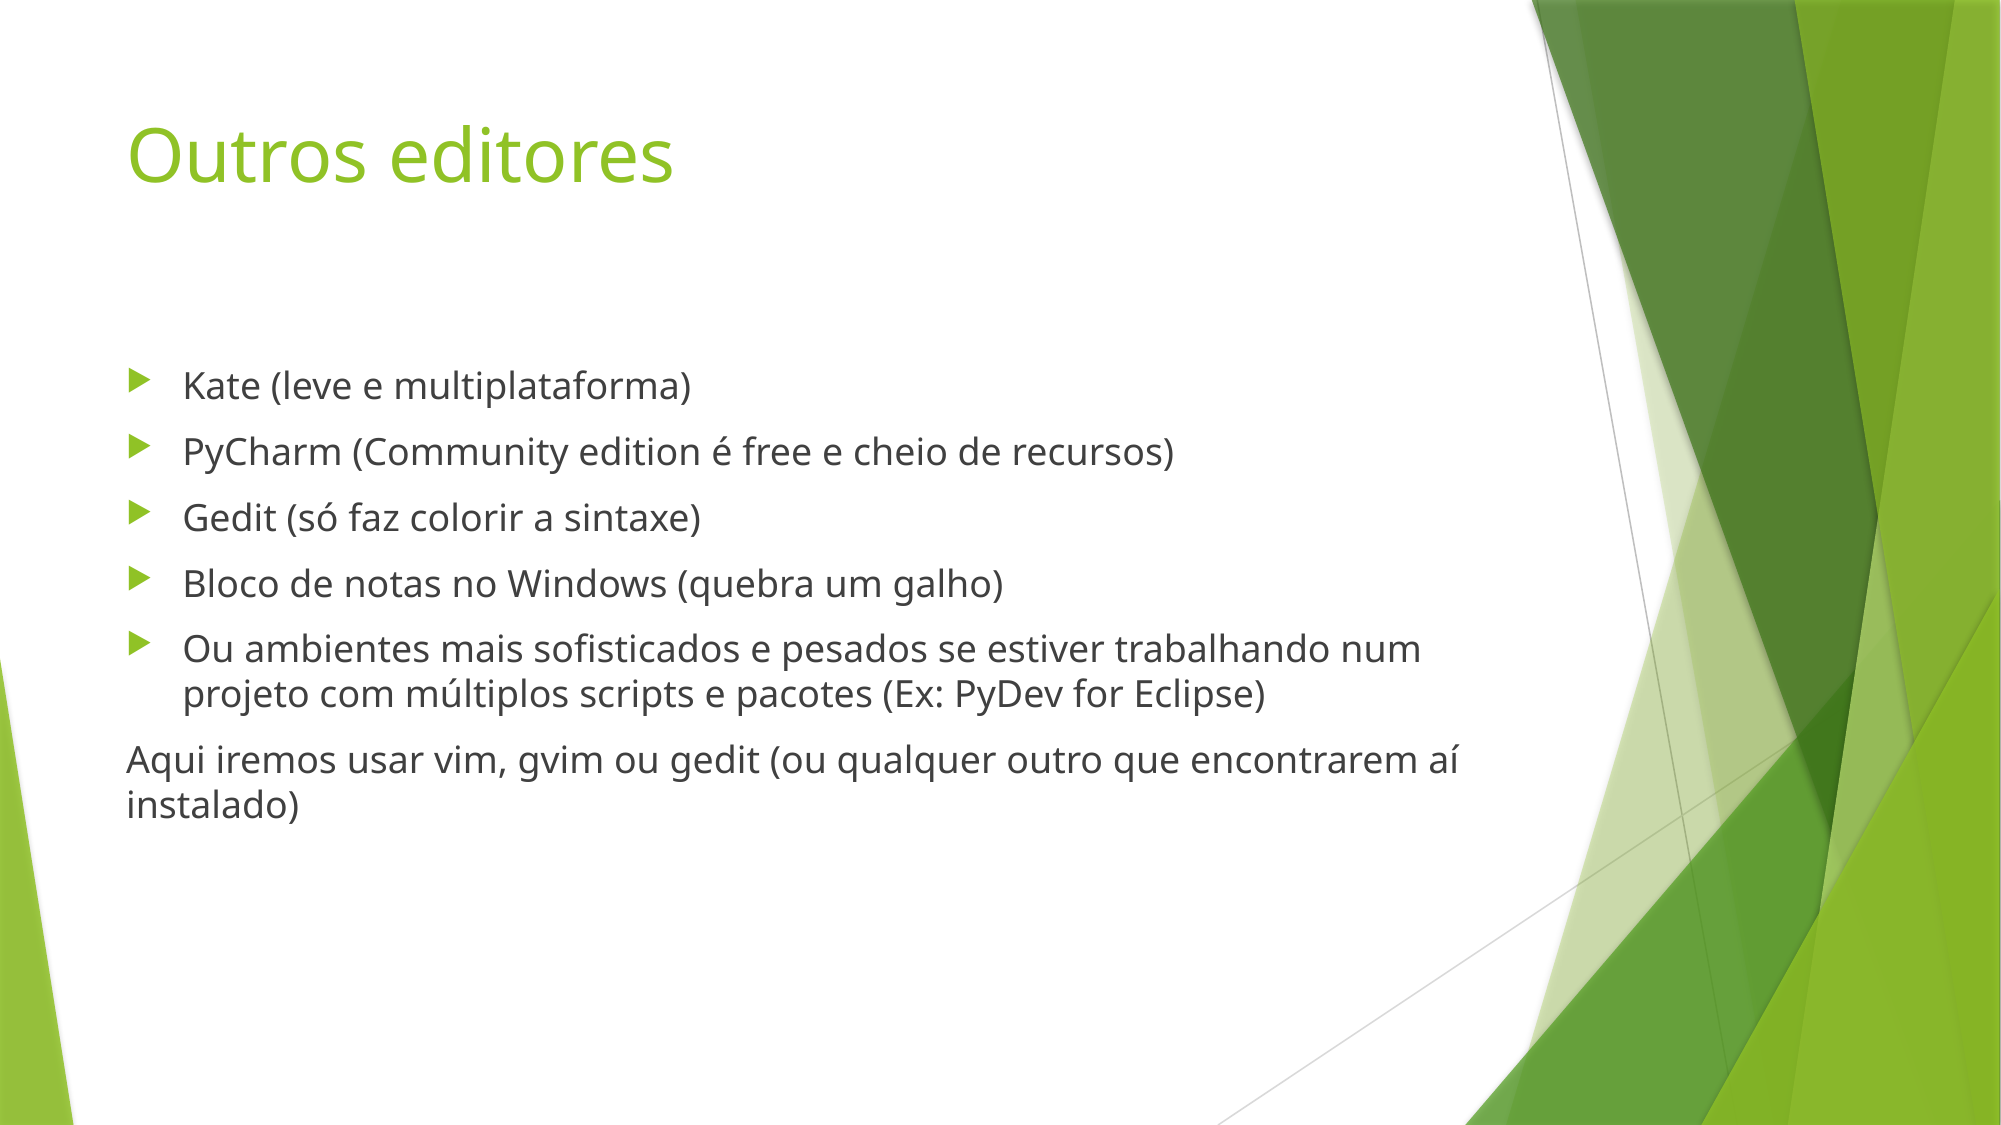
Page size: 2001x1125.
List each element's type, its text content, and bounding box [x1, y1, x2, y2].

title Outros editores [111, 99, 1522, 317]
list Kate (leve e multiplataforma) PyCharm (Community edition é free e cheio de recursos) Gedit (só faz colorir a sintaxe) Bloco de notas no Windows (quebra um galho) Ou ambientes mais sofisticados e pesados se estiver trabalhando num projeto com múltiplos scripts e pacotes (Ex: PyDev for Eclipse) Aqui iremos usar vim, gvim ou gedit (ou qualquer outro que encontrarem aí instalado) [111, 354, 1522, 992]
